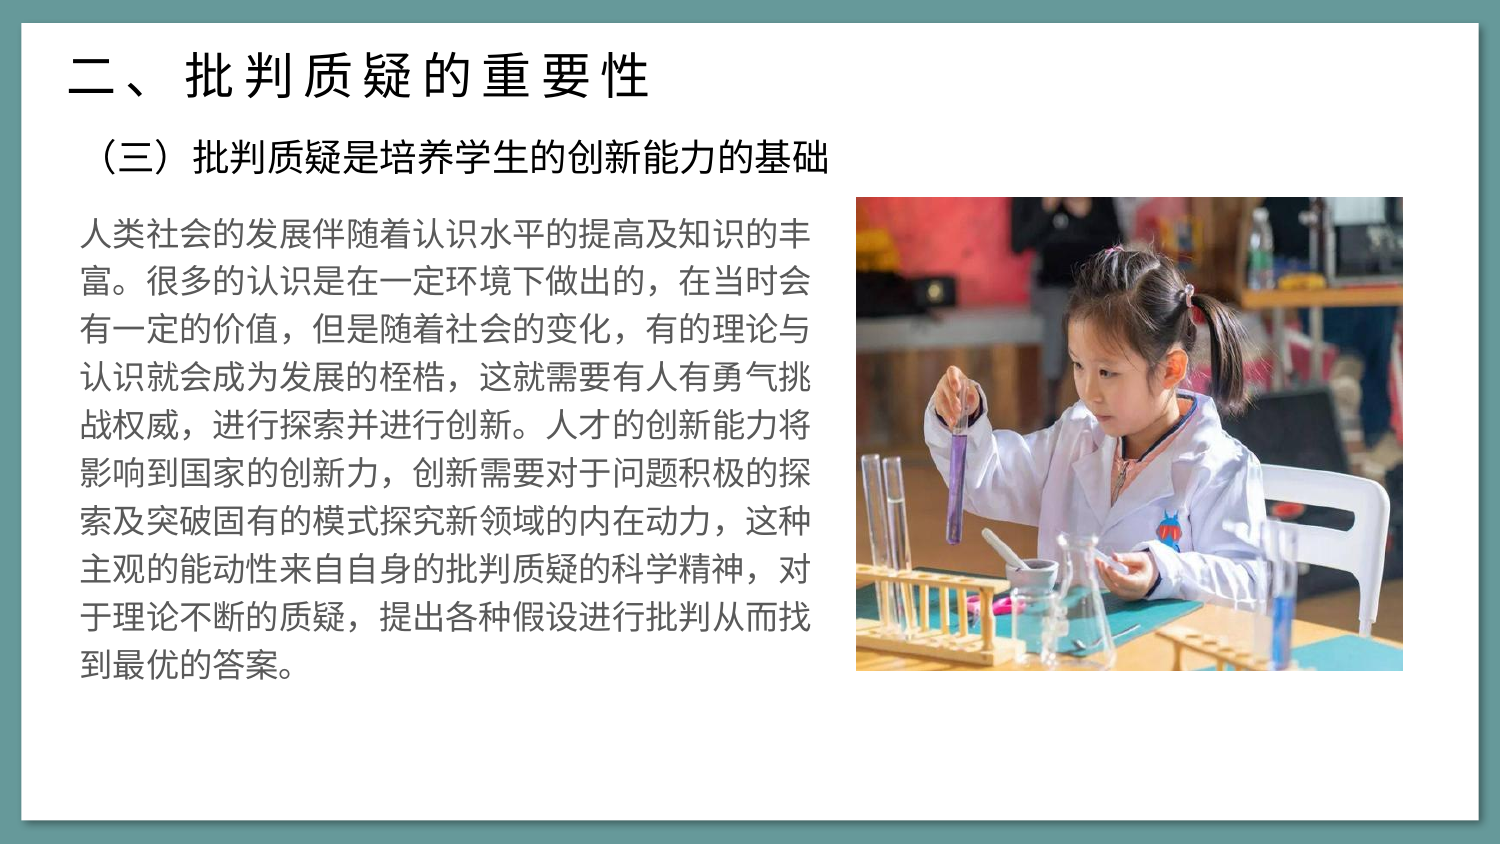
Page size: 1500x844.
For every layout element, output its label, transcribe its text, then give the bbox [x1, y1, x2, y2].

picture [856, 197, 1403, 671]
text_box 二、批判质疑的重要性 [53, 38, 753, 112]
text_box 人类社会的发展伴随着认识水平的提高及知识的丰富。很多的认识是在一定环境下做出的，在当时会有一定的价值，但是随着社会的变化，有的理论与认识就会成为发展的桎梏，这就需要有人有勇气挑战权威，进行探索并进行创新。人才的创新能力将影响到国家的创新力，创新需要对于问题积极的探索及突破固有的模式探究新领域的内在动力，这种主观的能动性来自自身的批判质疑的科学精神，对于理论不断的质疑，提出各种假设进行批判从而找到最优的答案。 [64, 197, 827, 692]
text_box （三）批判质疑是培养学生的创新能力的基础 [64, 126, 845, 187]
